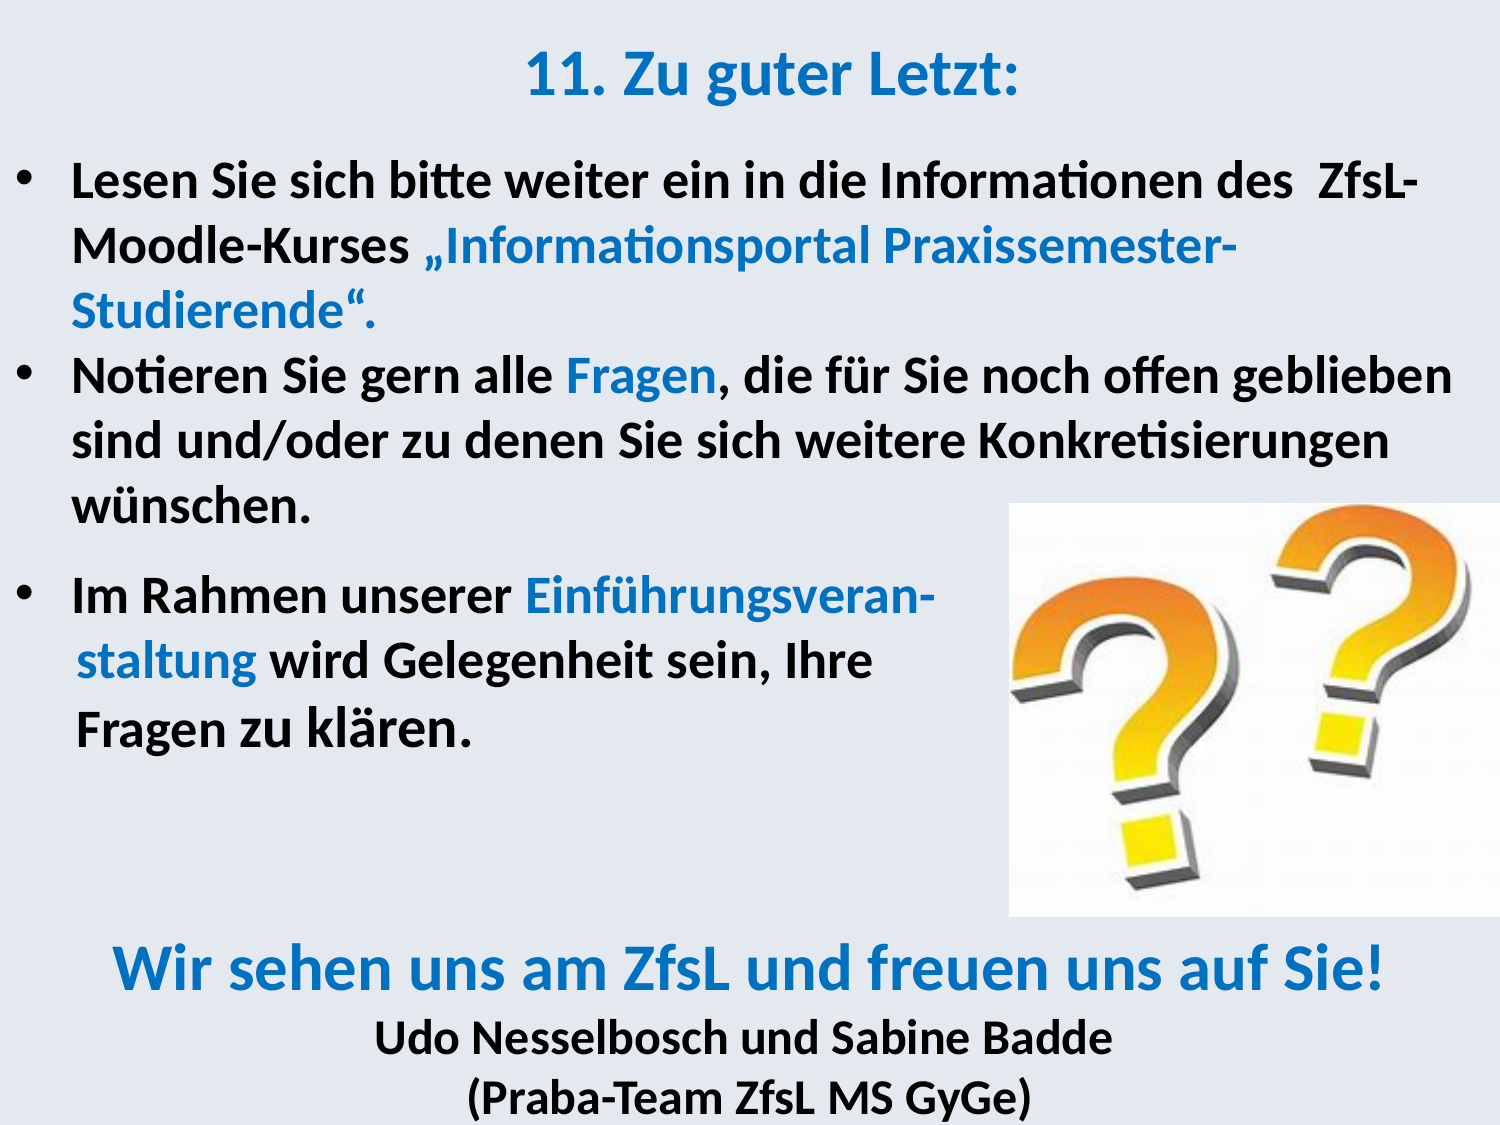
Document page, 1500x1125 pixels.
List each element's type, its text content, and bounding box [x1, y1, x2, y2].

text_box Lesen Sie sich bitte weiter ein in die Informationen des ZfsL-Moodle-Kurses „Informationsportal Praxissemester-Studierende“. Notieren Sie gern alle Fragen, die für Sie noch offen geblieben sind und/oder zu denen Sie sich weitere Konkretisierungen wünschen. Im Rahmen unserer Einführungsveran- staltung wird Gelegenheit sein, Ihre Fragen zu klären. Wir sehen uns am ZfsL und freuen uns auf Sie! Udo Nesselbosch und Sabine Badde (Praba-Team ZfsL MS GyGe) [0, 137, 1500, 1125]
title 11. Zu guter Letzt: [0, 0, 1500, 137]
picture [1009, 503, 1500, 918]
